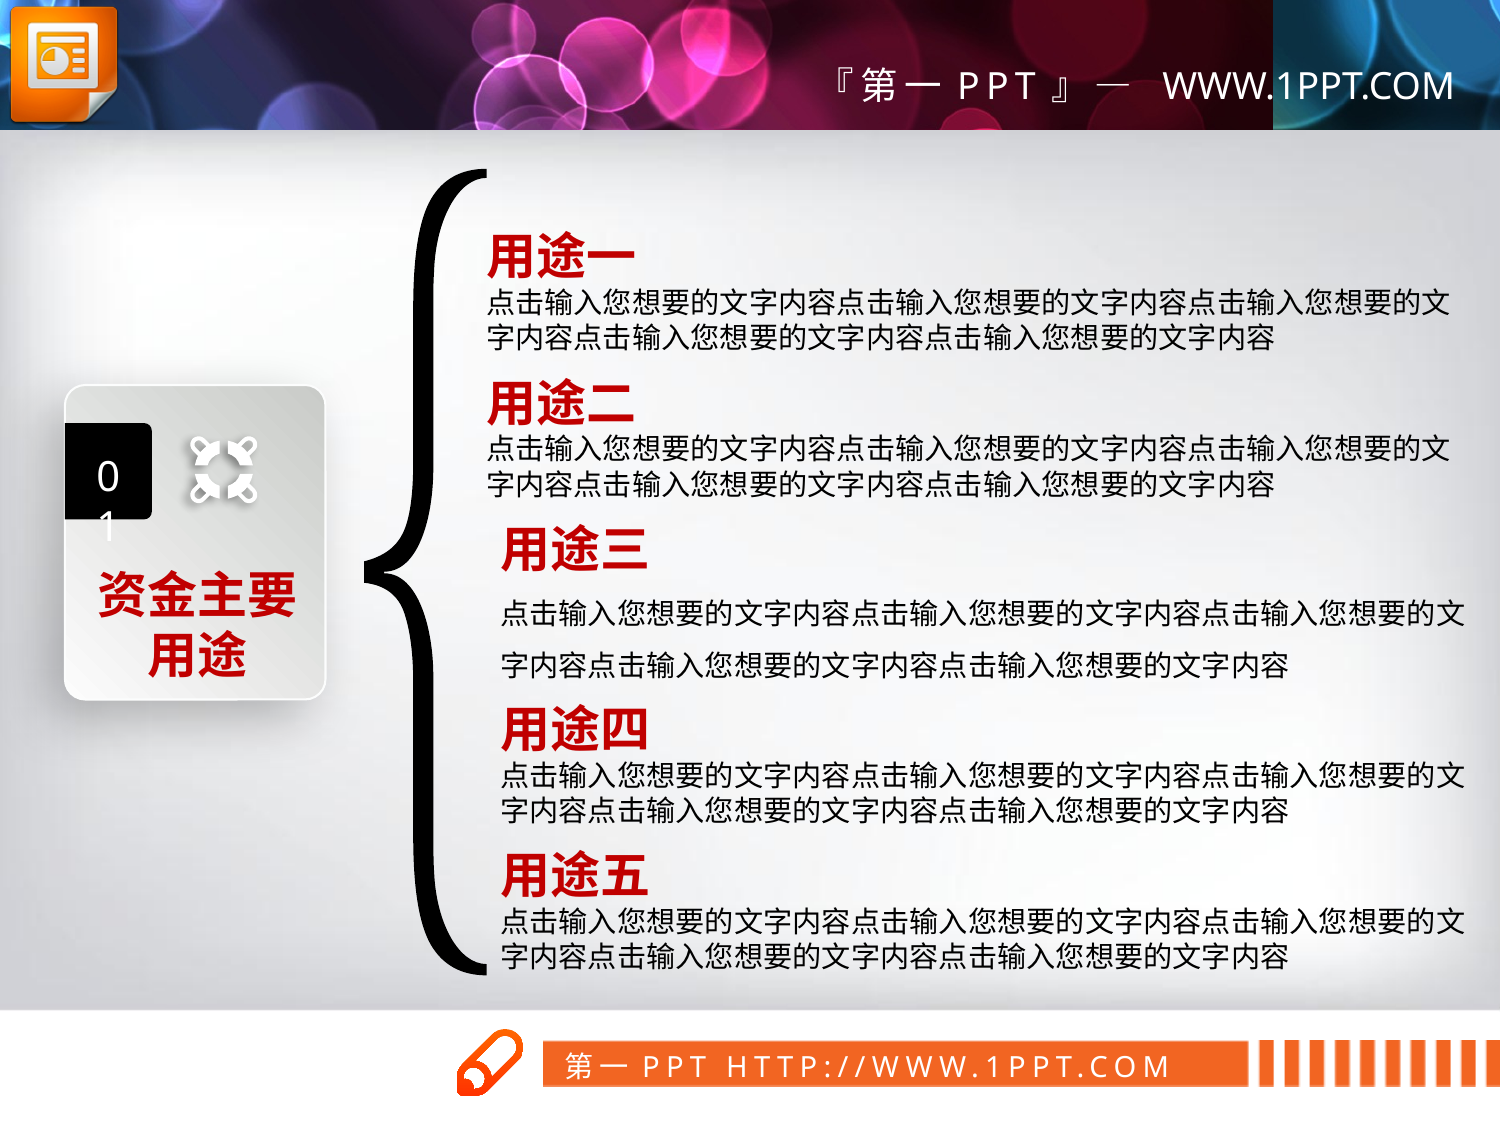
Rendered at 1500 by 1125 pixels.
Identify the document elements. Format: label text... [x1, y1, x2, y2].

text_box 用途四 点击输入您想要的文字内容点击输入您想要的文字内容点击输入您想要的文字内容点击输入您想要的文字内容点击输入您想要的文字内容 [485, 660, 1500, 805]
text_box [364, 168, 487, 976]
text_box 用途五 点击输入您想要的文字内容点击输入您想要的文字内容点击输入您想要的文字内容点击输入您想要的文字内容点击输入您想要的文字内容 [485, 805, 1500, 1016]
text_box 用途一 点击输入您想要的文字内容点击输入您想要的文字内容点击输入您想要的文字内容点击输入您想要的文字内容点击输入您想要的文字内容 [471, 186, 1489, 333]
text_box 用途三 点击输入您想要的文字内容点击输入您想要的文字内容点击输入您想要的文字内容点击输入您想要的文字内容点击输入您想要的文字内容 [485, 480, 1500, 660]
picture [543, 1040, 1500, 1087]
picture [0, 0, 1500, 1012]
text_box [64, 384, 326, 700]
text_box 用途二 点击输入您想要的文字内容点击输入您想要的文字内容点击输入您想要的文字内容点击输入您想要的文字内容点击输入您想要的文字内容 [471, 333, 1489, 544]
